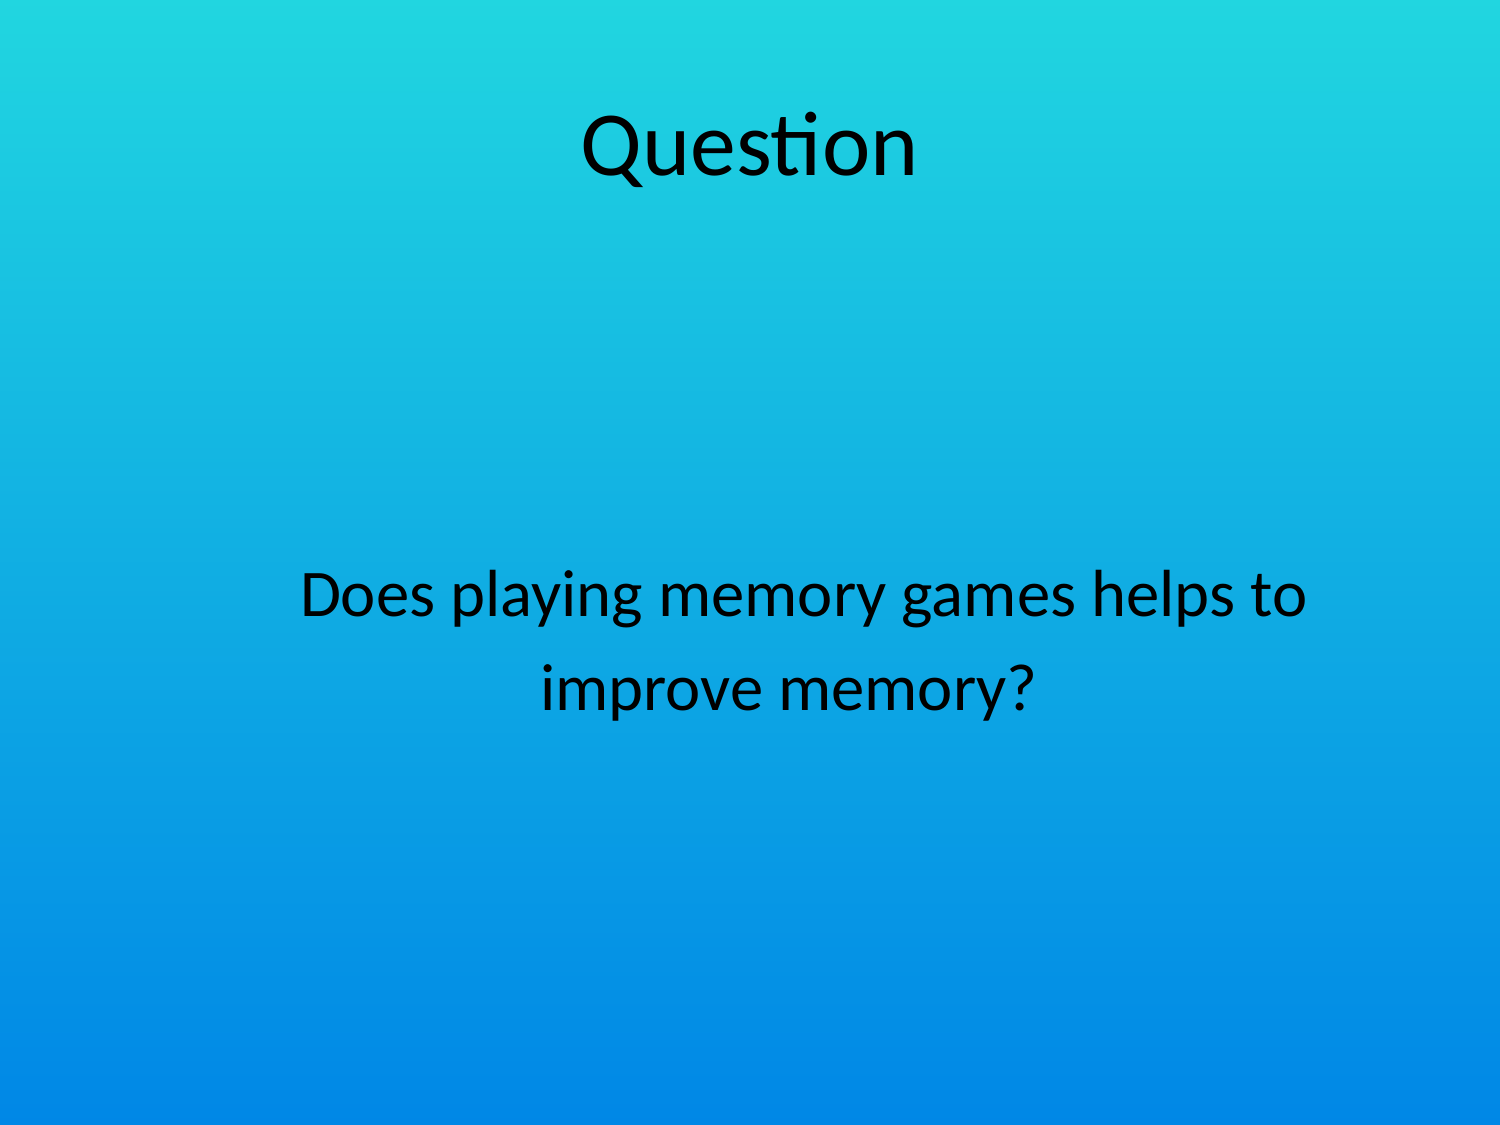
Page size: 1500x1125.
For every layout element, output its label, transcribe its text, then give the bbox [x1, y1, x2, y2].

title Question [75, 45, 1425, 233]
list Does playing memory games helps to improve memory? [75, 262, 1425, 1005]
